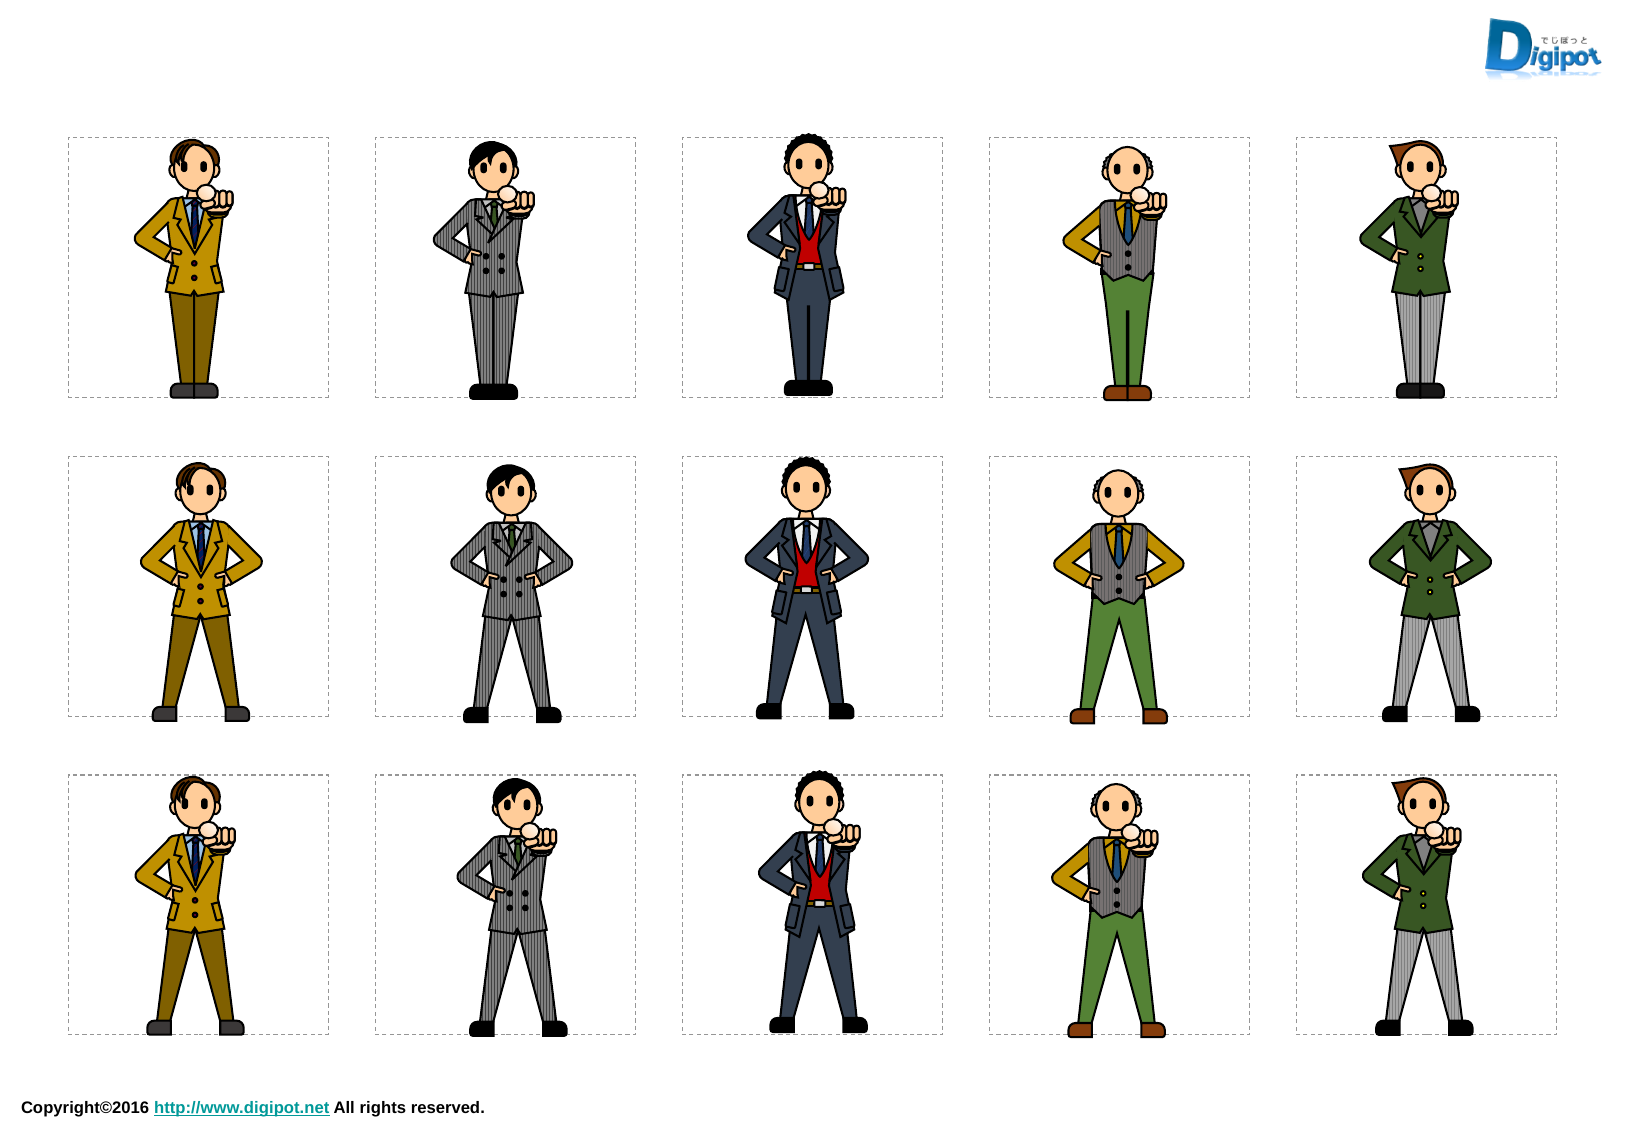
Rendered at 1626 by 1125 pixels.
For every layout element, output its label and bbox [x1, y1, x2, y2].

text_box [751, 133, 846, 396]
text_box [1056, 470, 1181, 724]
text_box [748, 457, 866, 719]
text_box [1372, 464, 1489, 722]
text_box [436, 143, 534, 400]
picture [1485, 18, 1602, 82]
text_box [761, 770, 867, 1033]
text_box [137, 140, 233, 398]
text_box [1066, 146, 1167, 401]
text_box [454, 466, 570, 723]
text_box [143, 464, 259, 722]
text_box [1363, 140, 1458, 398]
text_box [1054, 783, 1166, 1038]
text_box [460, 780, 567, 1037]
text_box [1365, 777, 1473, 1036]
text_box [138, 777, 244, 1035]
